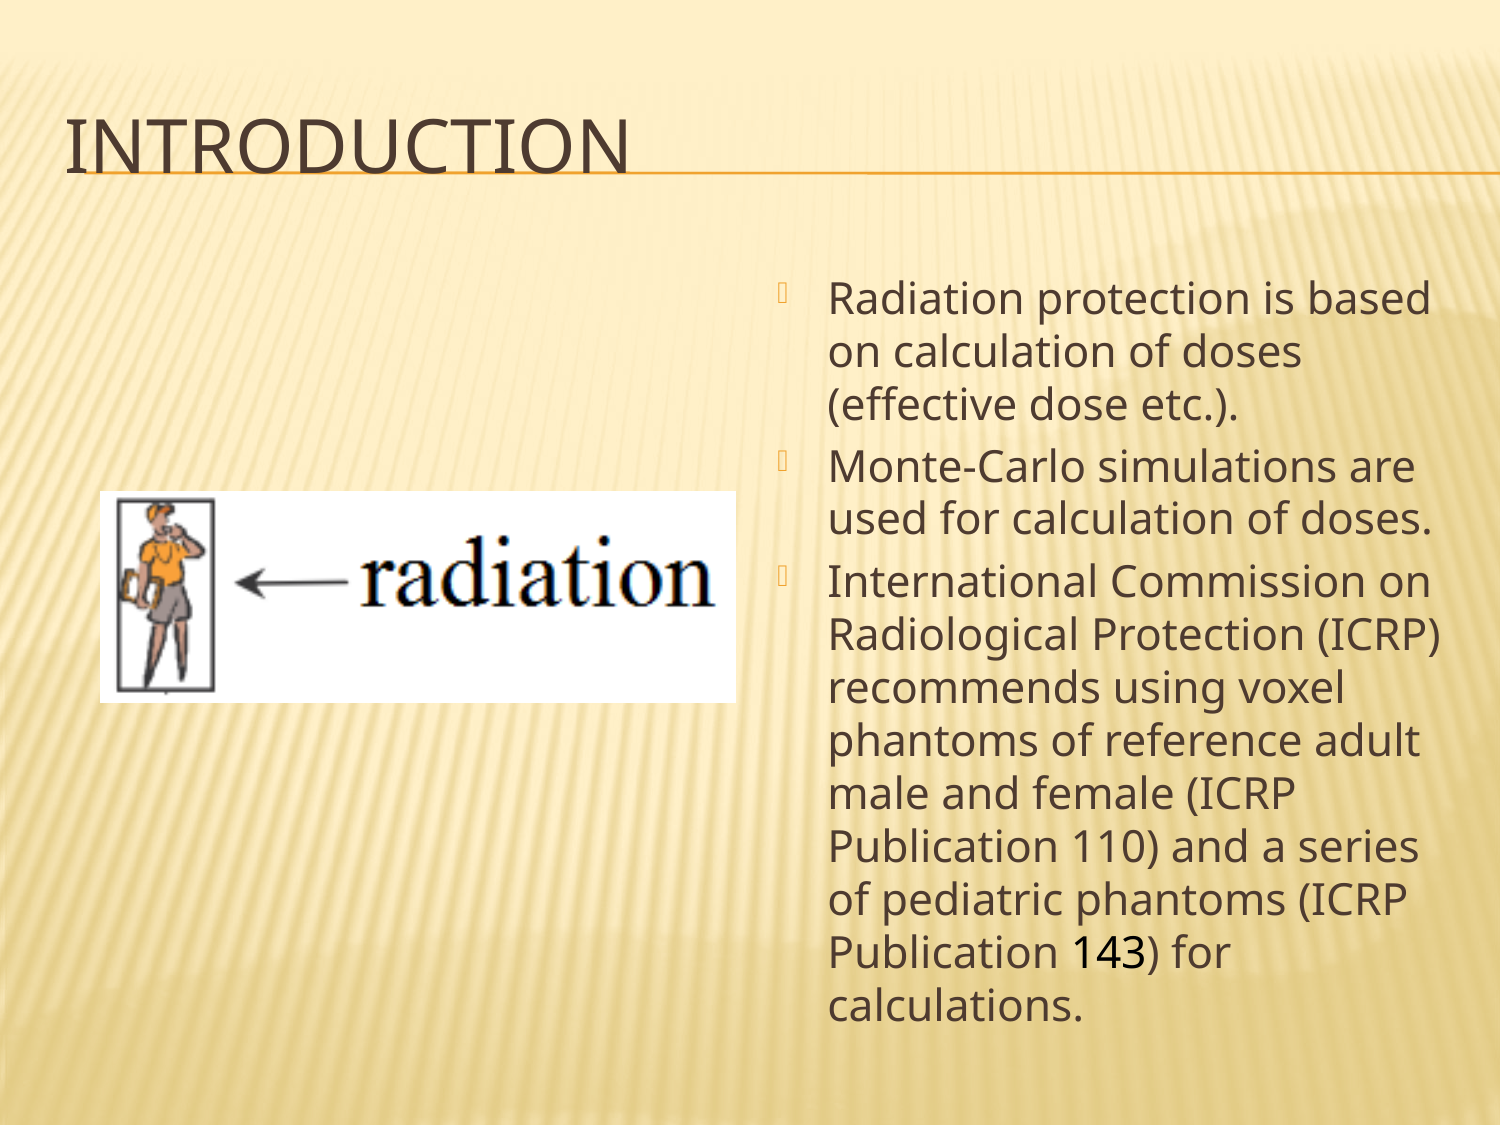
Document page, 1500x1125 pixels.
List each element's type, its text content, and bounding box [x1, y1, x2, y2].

title INTRODUCTION [49, 75, 1475, 213]
list Radiation protection is based on calculation of doses (effective dose etc.). Monte-Carlo simulations are used for calculation of doses. International Commission on Radiological Protection (ICRP) recommends using voxel phantoms of reference adult male and female (ICRP Publication 110) and a series of pediatric phantoms (ICRP Publication 143) for calculations. [762, 262, 1475, 1038]
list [100, 491, 736, 703]
